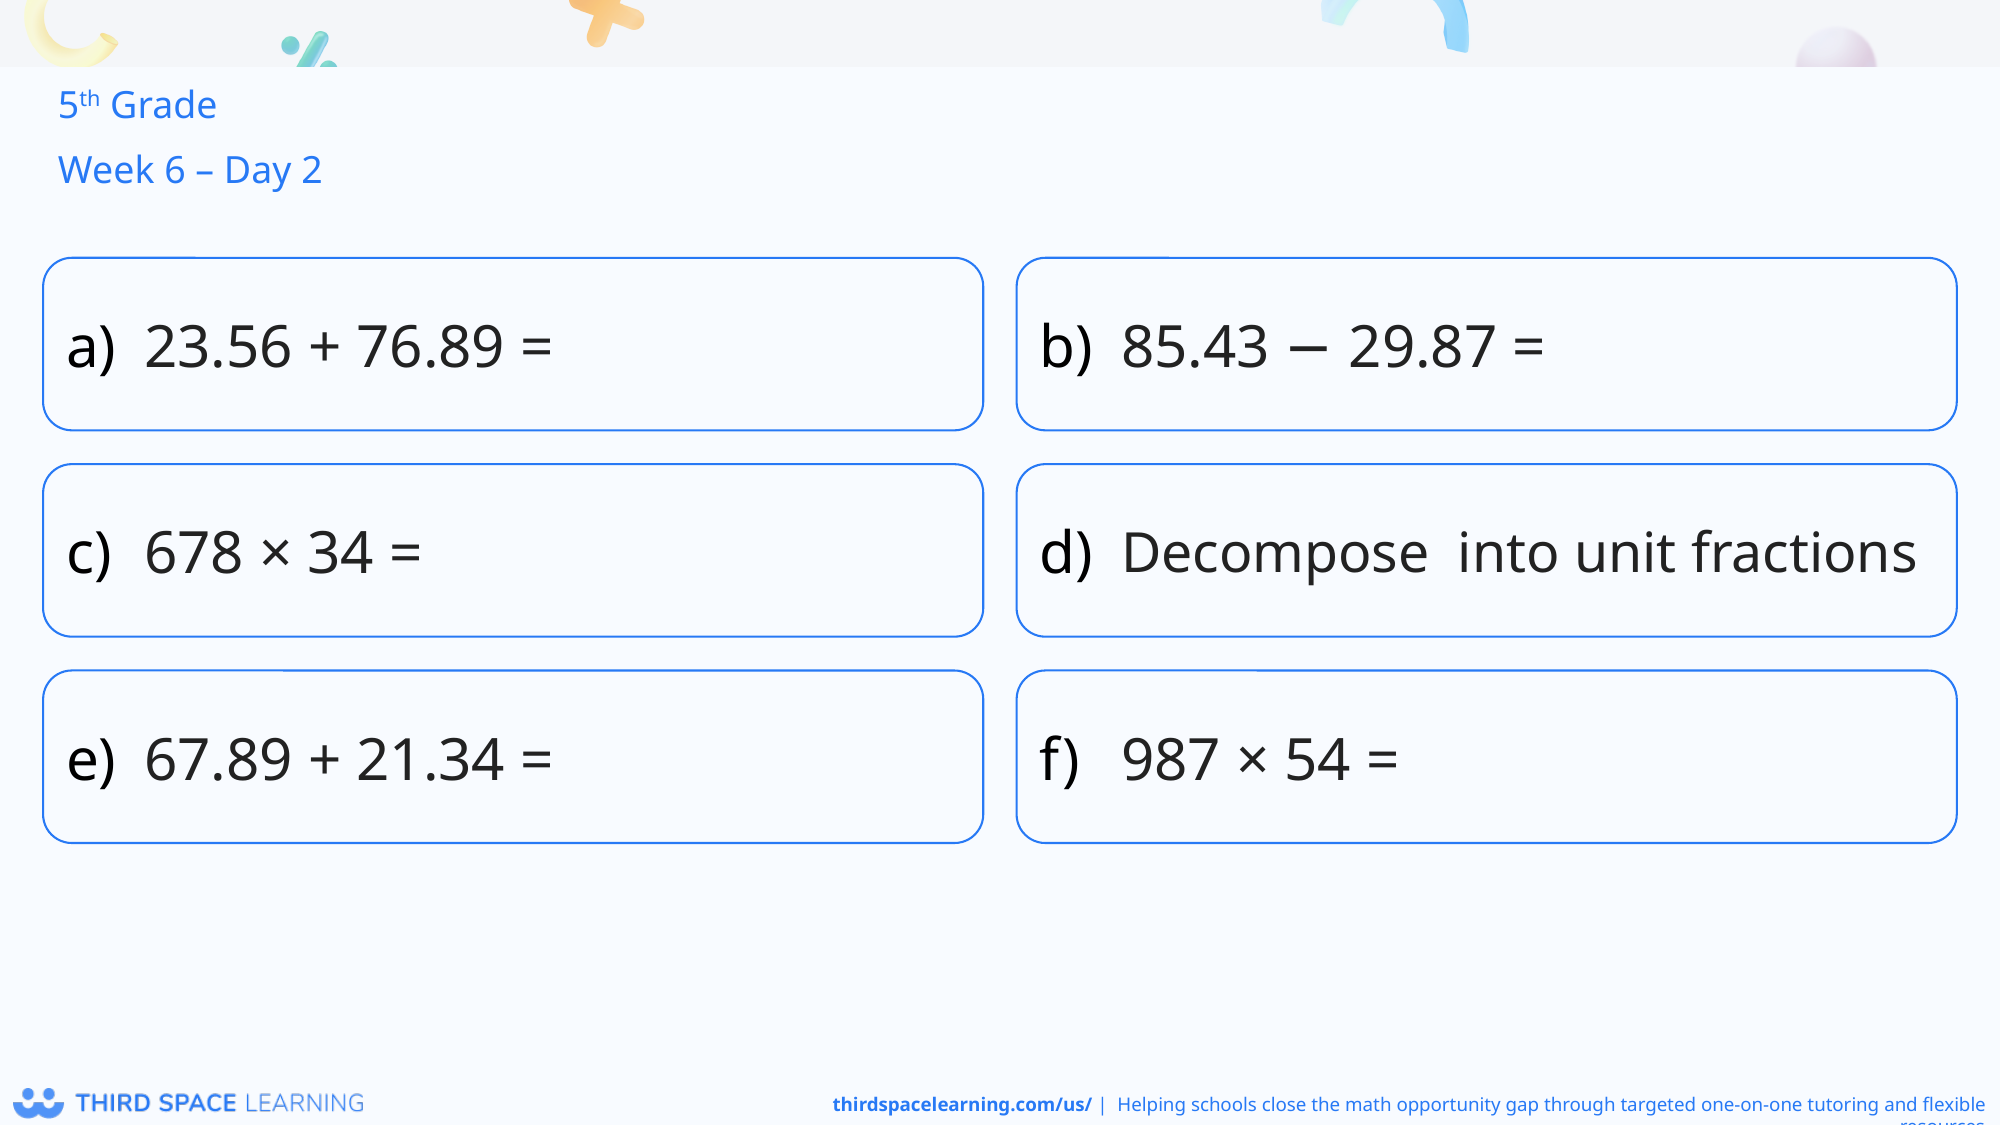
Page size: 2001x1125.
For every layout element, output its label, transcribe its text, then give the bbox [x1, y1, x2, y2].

list 987 × 54 = [1106, 684, 1939, 829]
picture [0, 0, 2000, 67]
picture [13, 1088, 365, 1119]
list 85.43 − 29.87 = [1106, 272, 1939, 416]
list 678 × 34 = [129, 478, 962, 623]
list 23.56 + 76.89 = [129, 272, 962, 416]
text_box 5th Grade Week 6 – Day 2 [43, 73, 509, 212]
list 67.89 + 21.34 = [129, 684, 962, 829]
